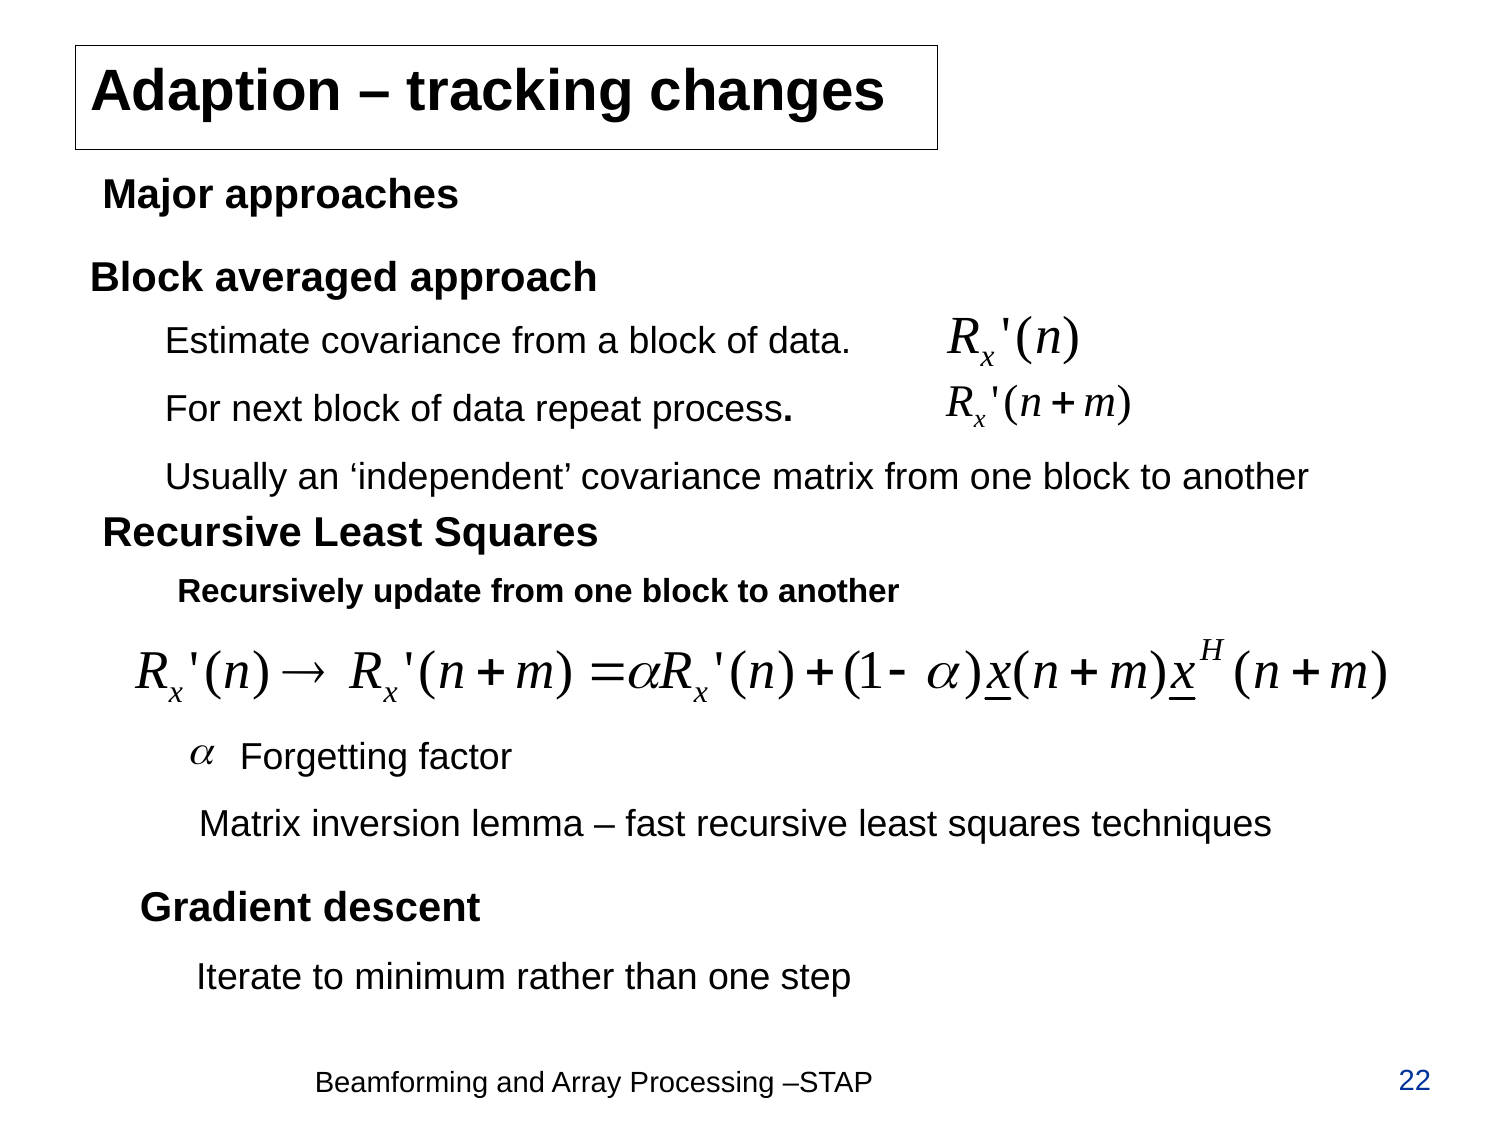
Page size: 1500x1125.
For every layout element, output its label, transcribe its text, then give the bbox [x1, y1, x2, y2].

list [124, 624, 1401, 717]
text_box Gradient descent Iterate to minimum rather than one step [125, 862, 1000, 1013]
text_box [183, 715, 626, 817]
slide_number 22 [1207, 1055, 1447, 1102]
text_box Matrix inversion lemma – fast recursive least squares techniques [184, 782, 1313, 883]
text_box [937, 299, 1091, 381]
text_box Recursive Least Squares Recursively update from one block to another [87, 487, 963, 638]
text_box Major approaches [87, 149, 488, 232]
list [937, 370, 1138, 440]
text_box Block averaged approach Estimate covariance from a block of data. For next block of data repeat process. Usually an ‘independent’ covariance matrix from one block to another [74, 232, 1425, 488]
title Adaption – tracking changes [75, 45, 938, 150]
